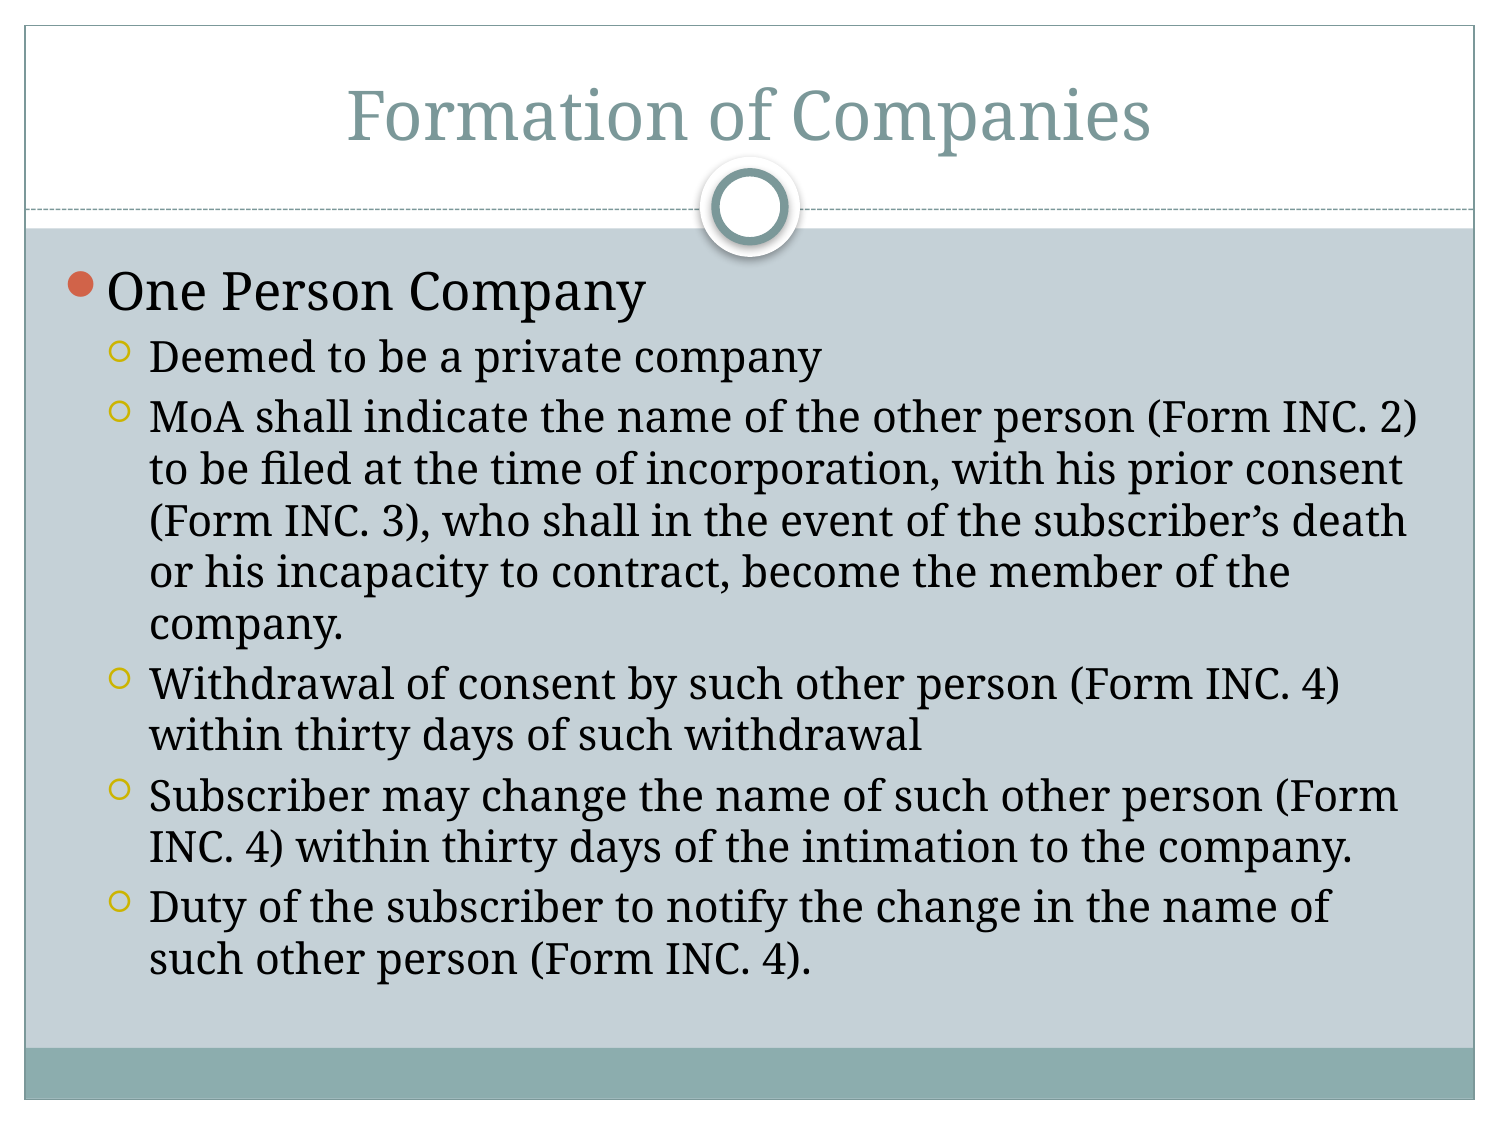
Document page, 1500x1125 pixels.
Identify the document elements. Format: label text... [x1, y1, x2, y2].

list One Person Company Deemed to be a private company MoA shall indicate the name of the other person (Form INC. 2) to be filed at the time of incorporation, with his prior consent (Form INC. 3), who shall in the event of the subscriber’s death or his incapacity to contract, become the member of the company. Withdrawal of consent by such other person (Form INC. 4) within thirty days of such withdrawal Subscriber may change the name of such other person (Form INC. 4) within thirty days of the intimation to the company. Duty of the subscriber to notify the change in the name of such other person (Form INC. 4). [49, 250, 1445, 1001]
title Formation of Companies [49, 37, 1450, 162]
